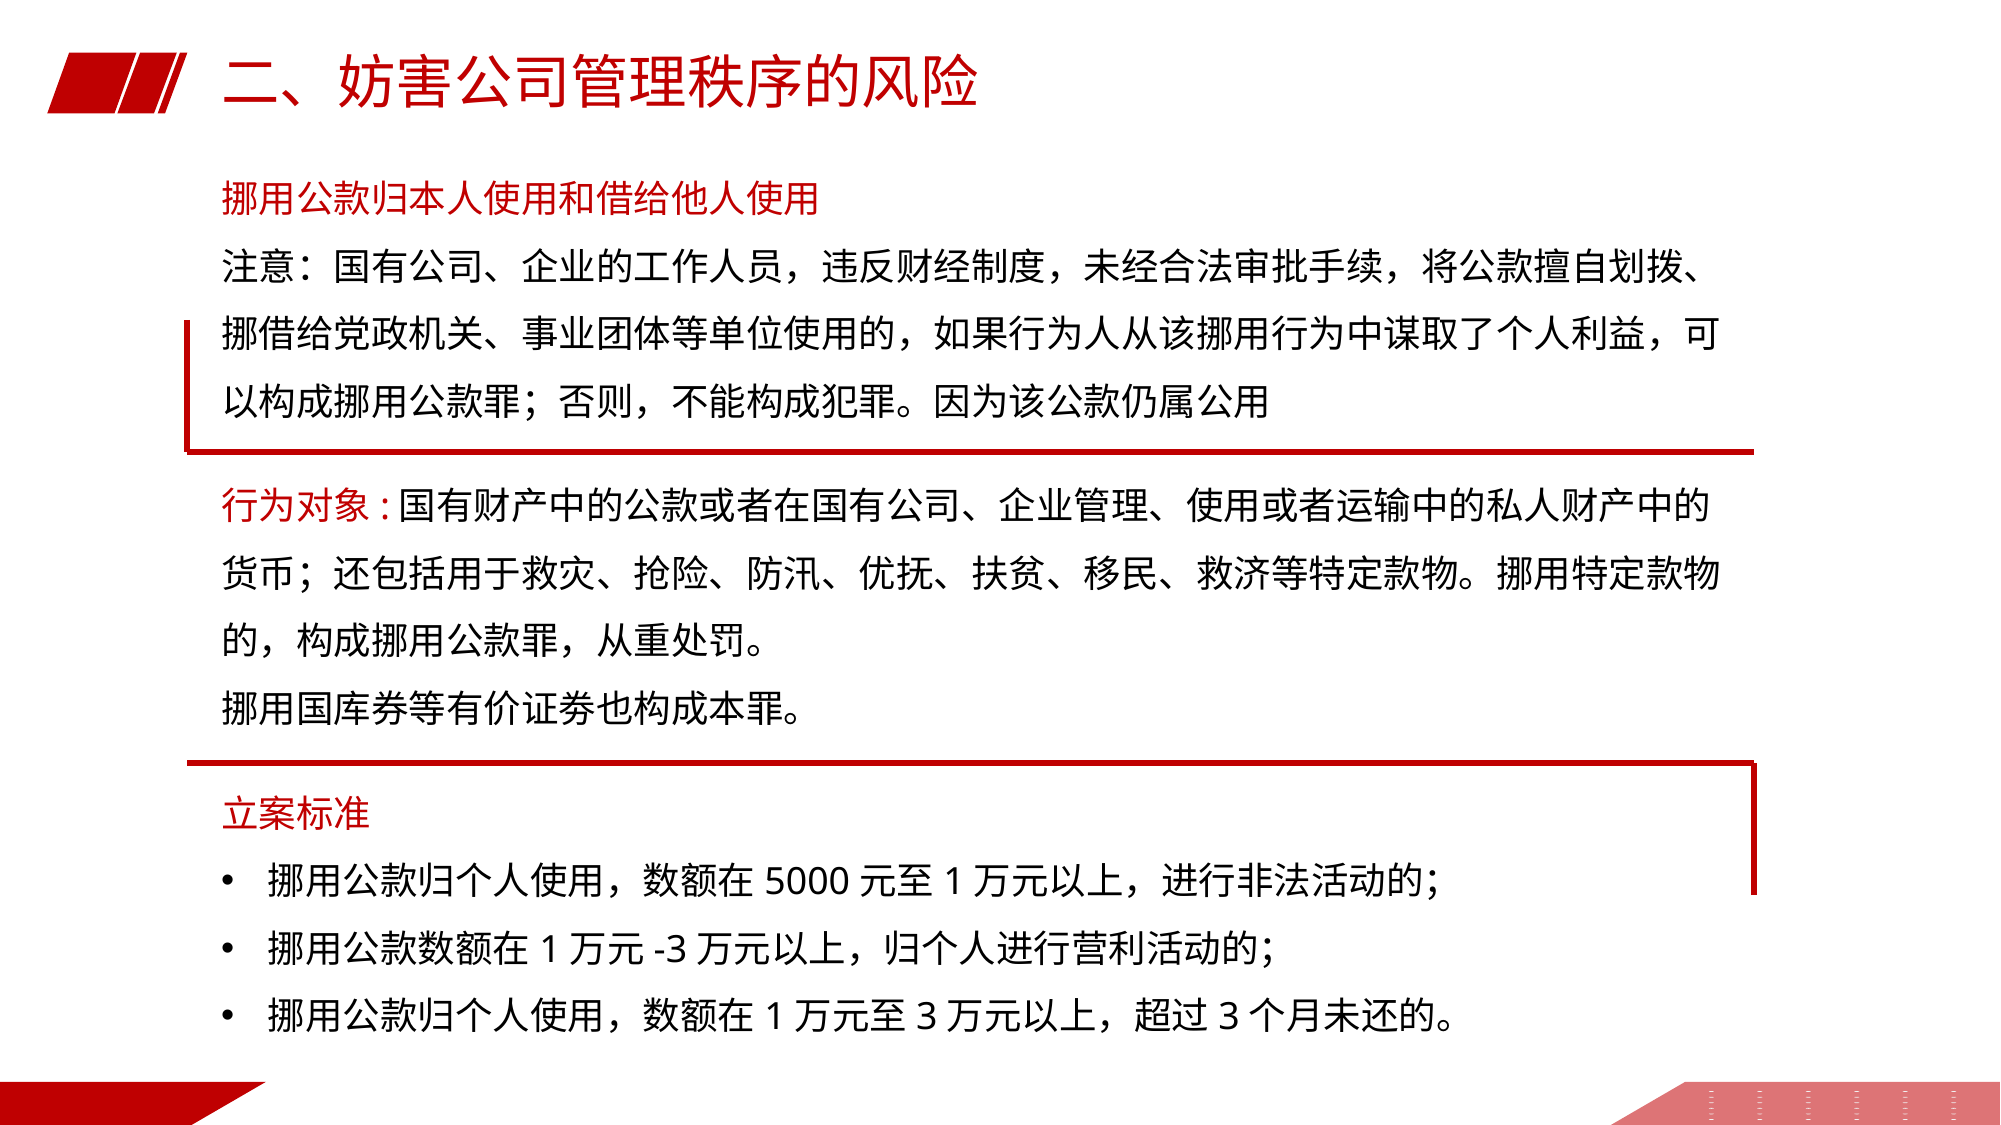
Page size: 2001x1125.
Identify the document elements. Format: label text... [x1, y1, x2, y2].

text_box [186, 319, 1754, 453]
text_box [186, 762, 1754, 896]
text_box 二、妨害公司管理秩序的风险 [206, 51, 1294, 118]
text_box 行为对象:国有财产中的公款或者在国有公司、企业管理、使用或者运输中的私人财产中的货币；还包括用于救灾、抢险、防汛、优抚、扶贫、移民、救济等特定款物。挪用特定款物的，构成挪用公款罪，从重处罚。 挪用国库券等有价证劵也构成本罪。 [206, 455, 1754, 737]
text_box 立案标准 挪用公款归个人使用，数额在5000元至1万元以上，进行非法活动的； 挪用公款数额在1万元-3万元以上，归个人进行营利活动的； 挪用公款归个人使用，数额在1万元至3万元以上，超过3个月未还的。 [206, 896, 1754, 1125]
text_box 挪用公款归本人使用和借给他人使用 注意：国有公司、企业的工作人员，违反财经制度，未经合法审批手续，将公款擅自划拨、挪借给党政机关、事业团体等单位使用的，如果行为人从该挪用行为中谋取了个人利益，可以构成挪用公款罪；否则，不能构成犯罪。因为该公款仍属公用 [206, 145, 1754, 319]
